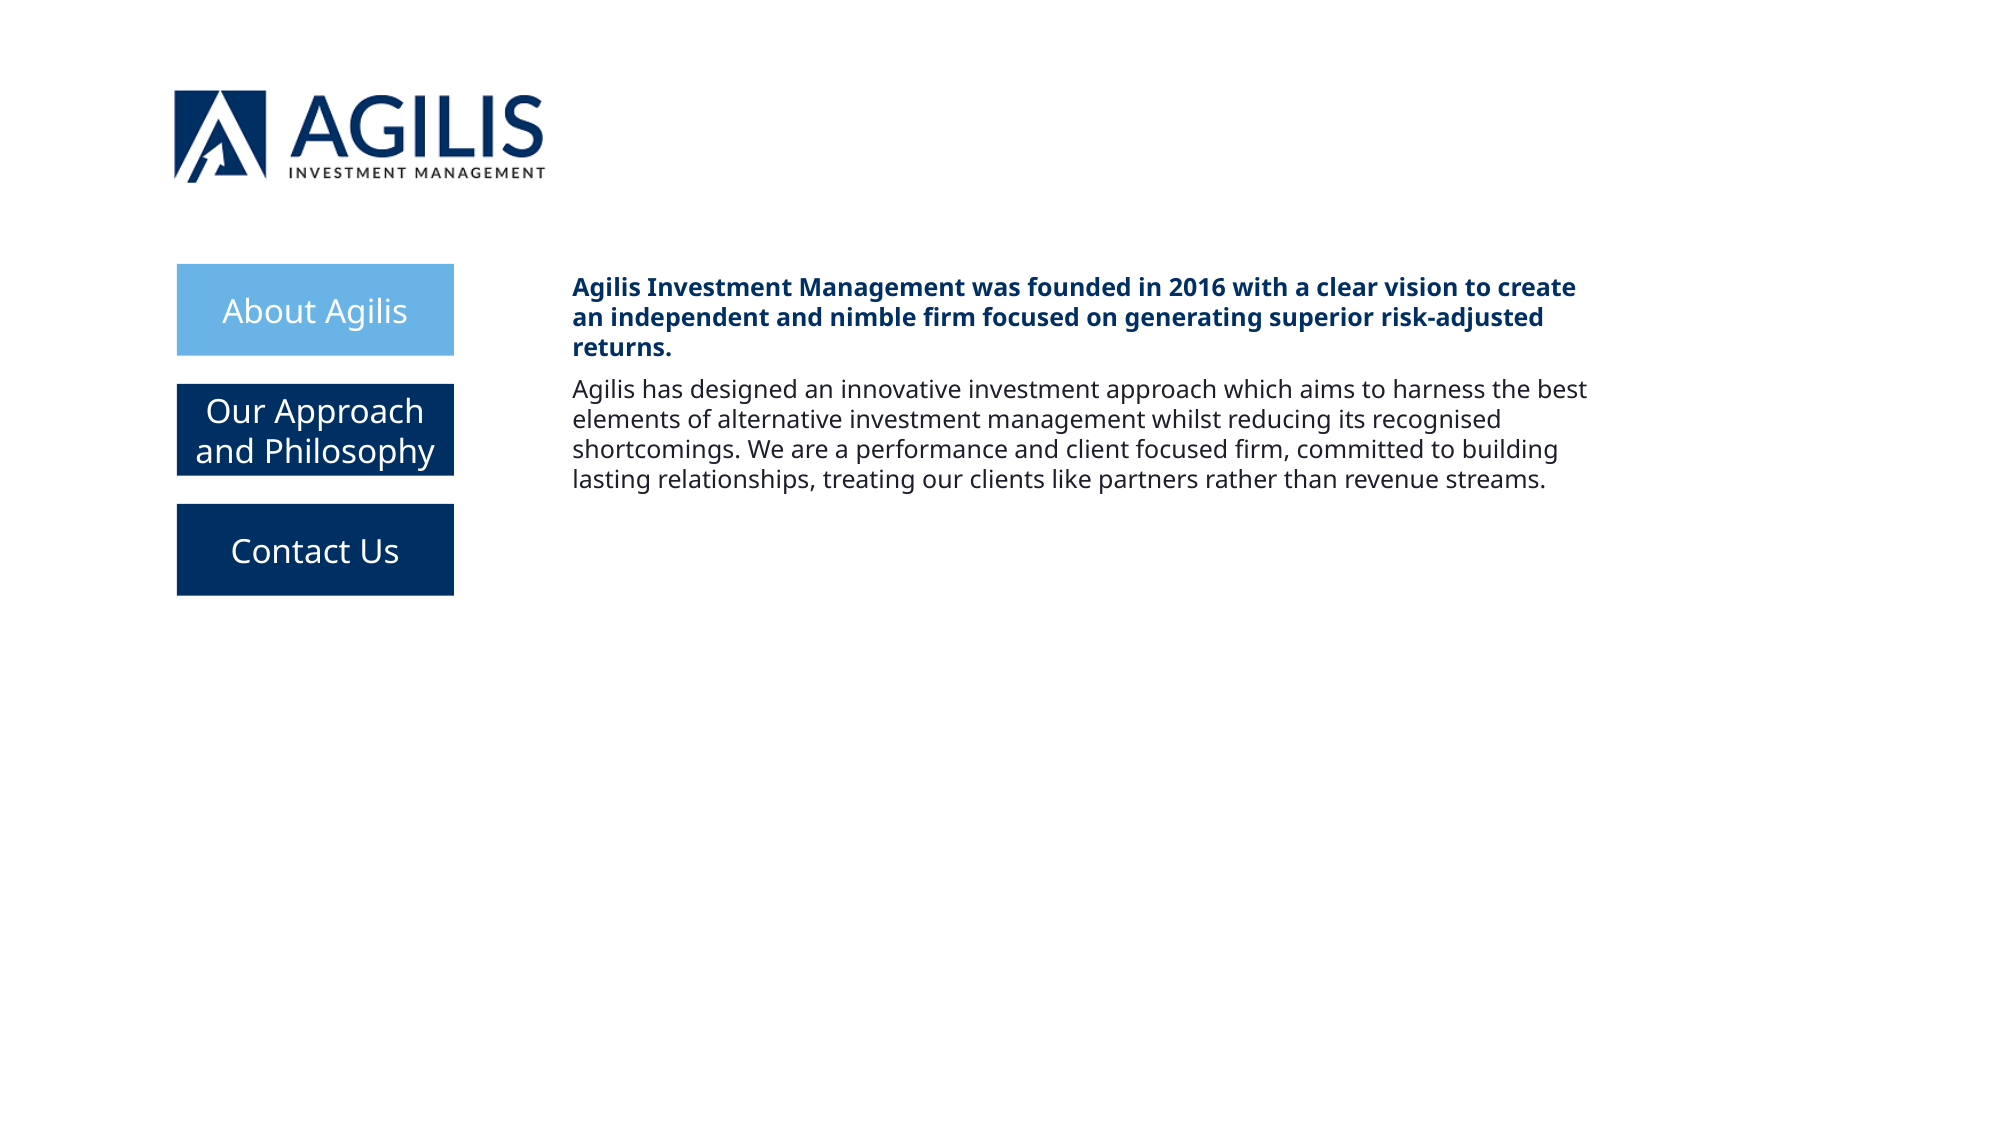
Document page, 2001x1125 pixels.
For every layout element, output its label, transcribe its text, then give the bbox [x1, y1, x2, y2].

text_box Contact Us [176, 503, 455, 597]
text_box Our Approach and Philosophy [176, 383, 455, 477]
picture [165, 86, 551, 184]
text_box About Agilis [176, 263, 455, 357]
text_box Agilis Investment Management was founded in 2016 with a clear vision to create an independent and nimble firm focused on generating superior risk-adjusted returns. Agilis has designed an innovative investment approach which aims to harness the best elements of alternative investment management whilst reducing its recognised shortcomings. We are a performance and client focused firm, committed to building lasting relationships, treating our clients like partners rather than revenue streams. [557, 263, 1609, 501]
